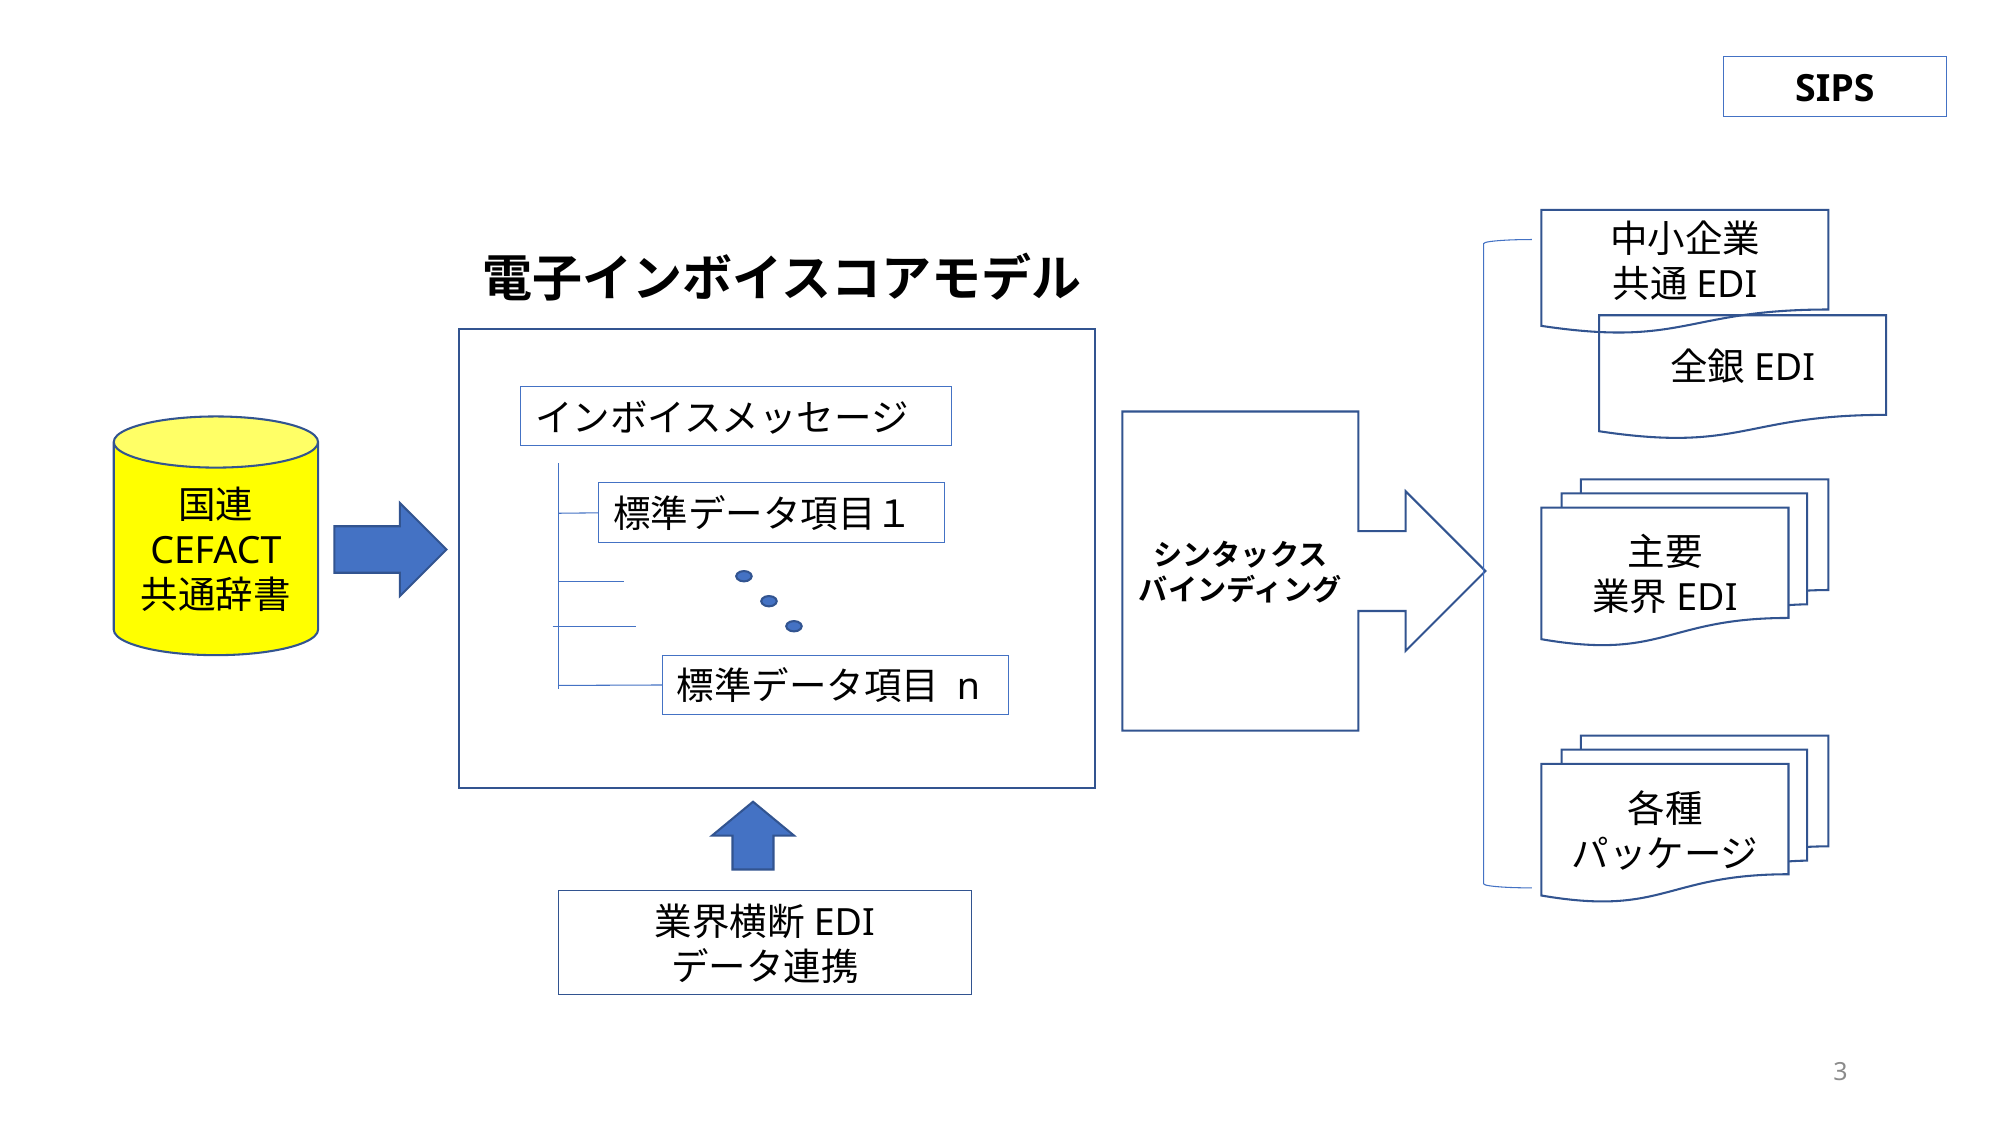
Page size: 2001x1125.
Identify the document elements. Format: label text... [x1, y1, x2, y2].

text_box 電子インボイスコアモデル [468, 239, 1105, 315]
text_box 中小企業 共通EDI [1540, 208, 1830, 333]
text_box 全銀EDI [1598, 314, 1888, 439]
text_box SIPS [1723, 56, 1947, 117]
text_box 主要 業界EDI [1540, 478, 1830, 647]
text_box 国連 CEFACT 共通辞書 [112, 415, 320, 657]
text_box 各種 パッケージ [1540, 734, 1830, 903]
text_box [333, 500, 448, 599]
text_box [709, 800, 797, 871]
slide_number 3 [1412, 1042, 1863, 1103]
text_box 業界横断EDI データ連携 [558, 890, 972, 995]
text_box [458, 328, 1096, 789]
text_box [1483, 238, 1532, 889]
text_box シンタックス バインディング [1121, 410, 1483, 732]
